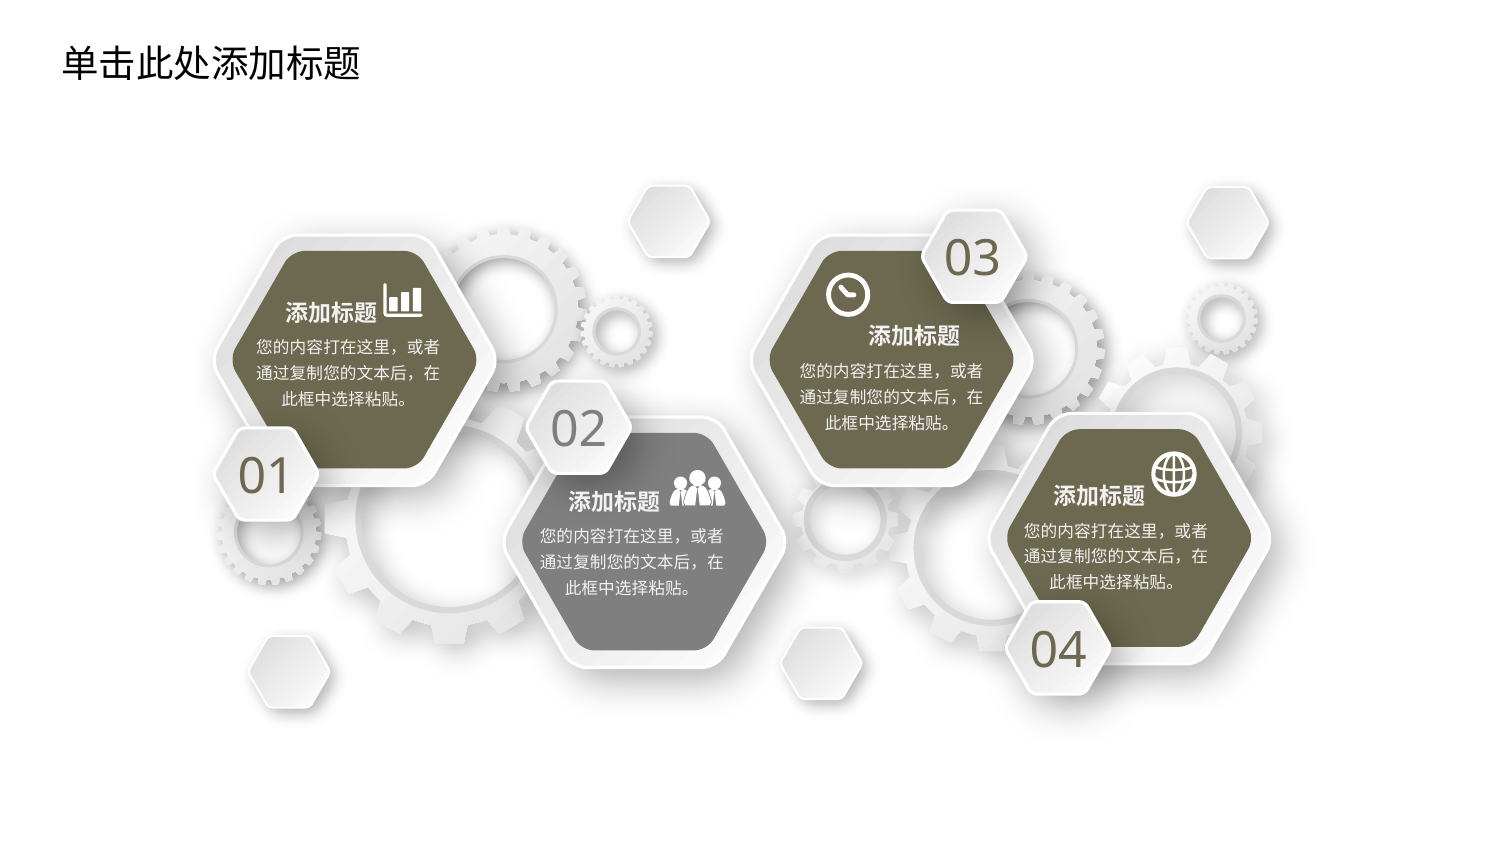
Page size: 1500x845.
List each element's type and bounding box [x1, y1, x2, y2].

text_box [732, 209, 1035, 486]
text_box [324, 529, 497, 644]
text_box [580, 295, 653, 368]
text_box [888, 494, 982, 651]
text_box [420, 226, 587, 379]
text_box [249, 635, 330, 708]
text_box [987, 413, 1282, 695]
text_box [1092, 347, 1262, 411]
text_box [787, 627, 862, 700]
text_box [1187, 186, 1268, 259]
text_box [1185, 282, 1258, 346]
text_box [502, 380, 798, 668]
text_box [204, 234, 514, 521]
text_box [801, 494, 899, 573]
text_box [628, 185, 709, 258]
text_box [1040, 272, 1105, 411]
text_box [216, 529, 319, 586]
